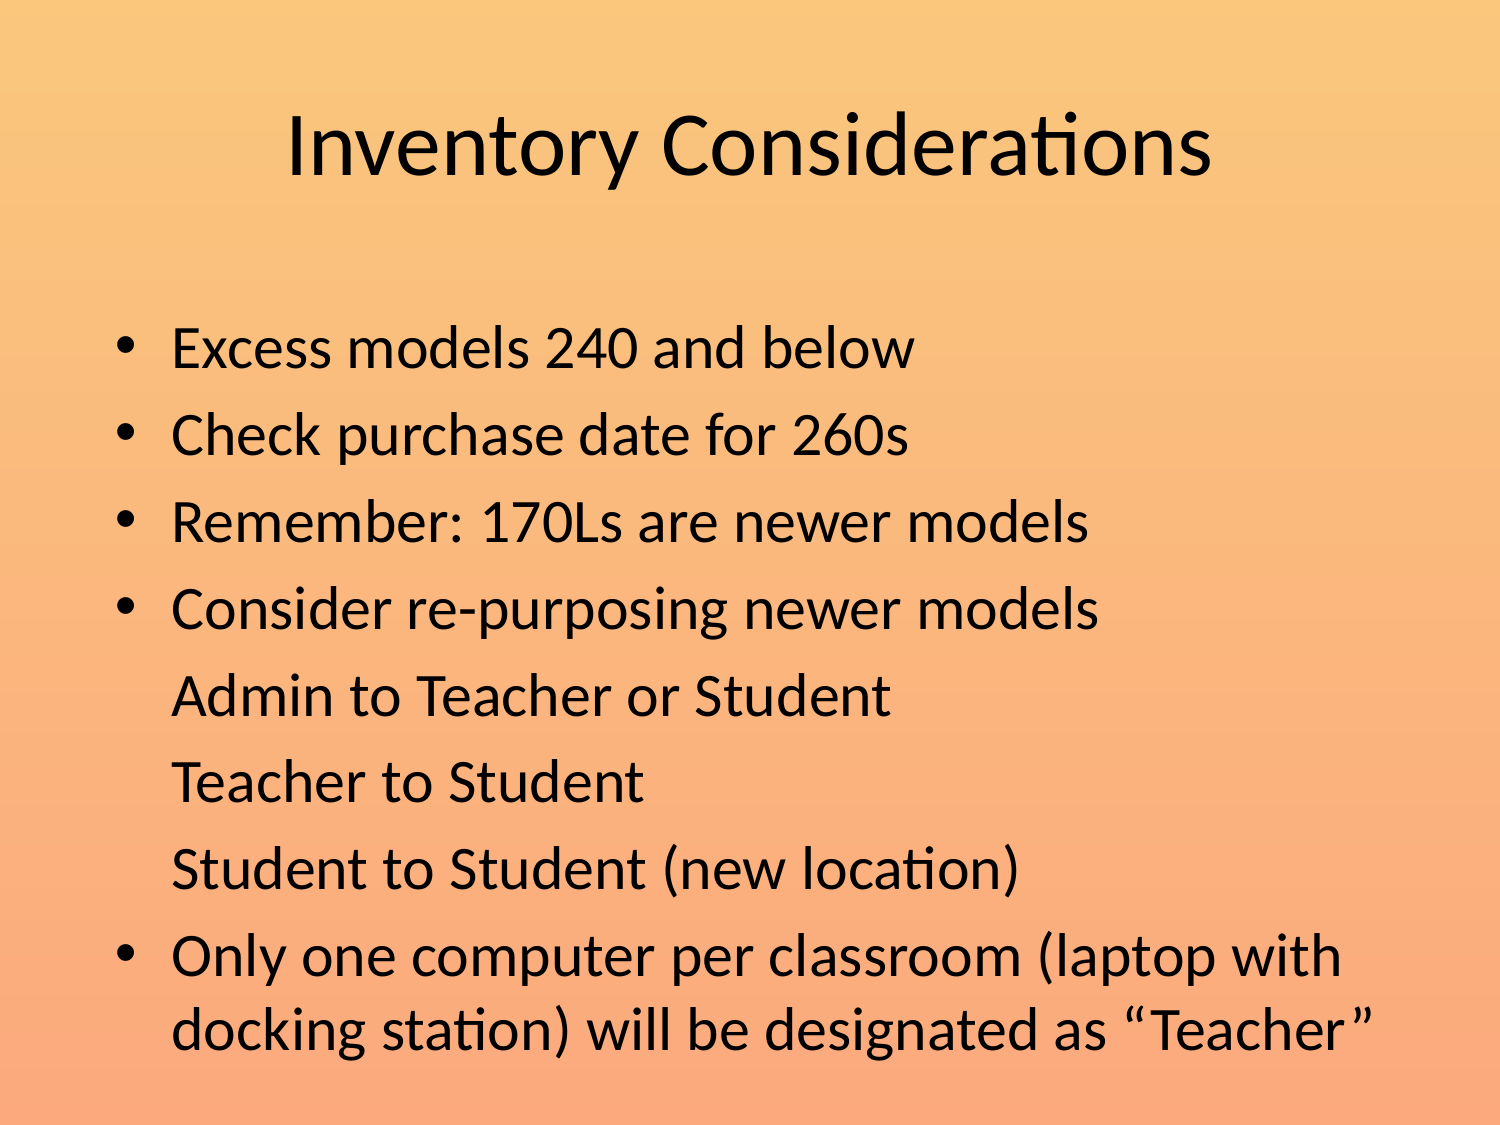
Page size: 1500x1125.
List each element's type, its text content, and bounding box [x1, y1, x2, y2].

list Excess models 240 and below Check purchase date for 260s Remember: 170Ls are newer models Consider re-purposing newer models Admin to Teacher or Student Teacher to Student Student to Student (new location) Only one computer per classroom (laptop with docking station) will be designated as “Teacher” [99, 212, 1450, 1088]
title Inventory Considerations [75, 45, 1425, 233]
